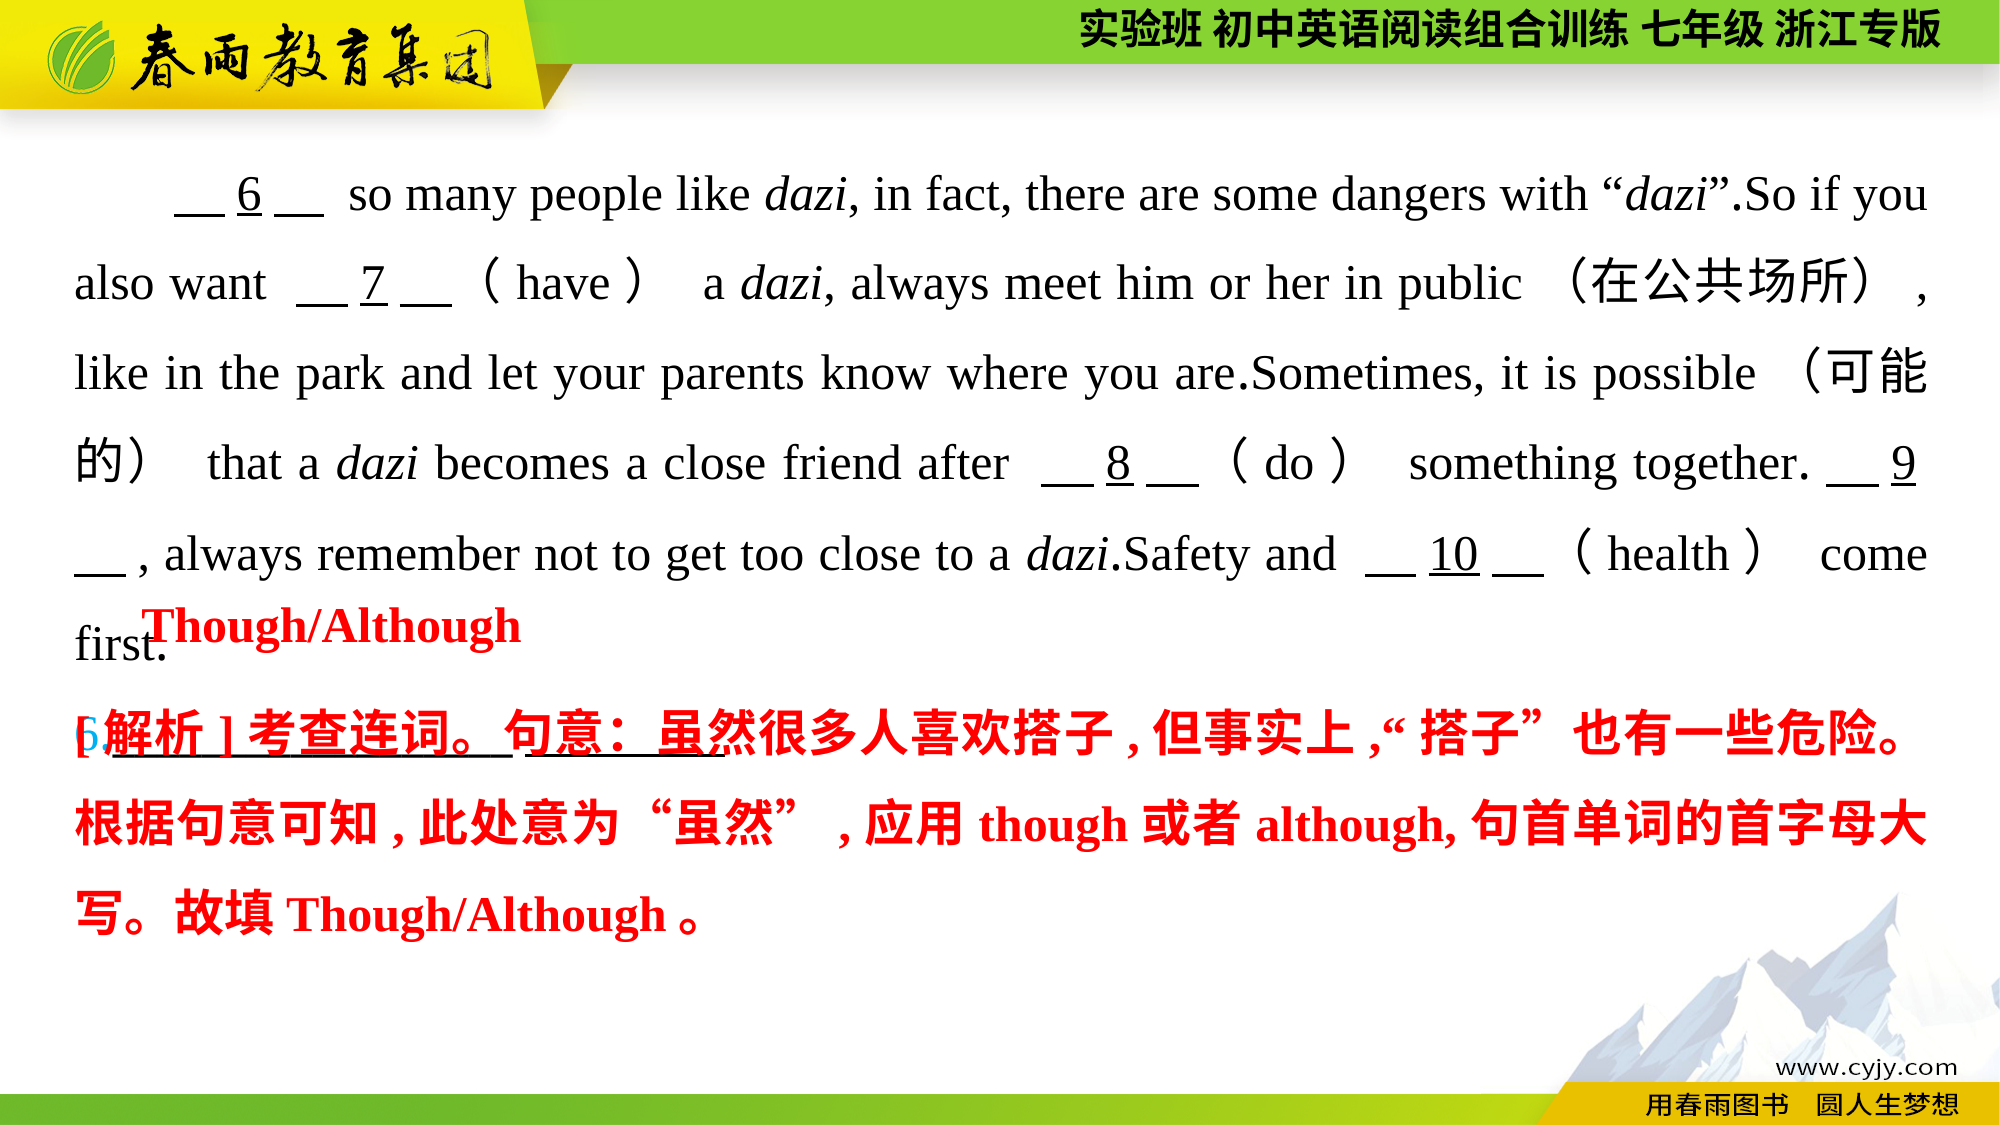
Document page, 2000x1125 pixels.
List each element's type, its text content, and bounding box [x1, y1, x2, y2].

text_box Though/Although [126, 584, 537, 660]
text_box [解析]考查连词。句意：虽然很多人喜欢搭子,但事实上,“搭子”也有一些危险。根据句意可知,此处意为“虽然”,应用though或者although,句首单词的首字母大写。故填Though/Although。 [59, 664, 1944, 950]
picture [0, 0, 2000, 1125]
list 6 so many people like dazi, in fact, there are some dangers with “dazi”.So if you also want 7 （have） a dazi, always meet him or her in public（在公共场所）, like in the park and let your parents know where you are.Sometimes, it is possible（可能的） that a dazi becomes a close friend after 8 （do） something together. 9 , always remember not to get too close to a dazi.Safety and 10 （health） come first. 6.__________________ [59, 122, 1944, 664]
